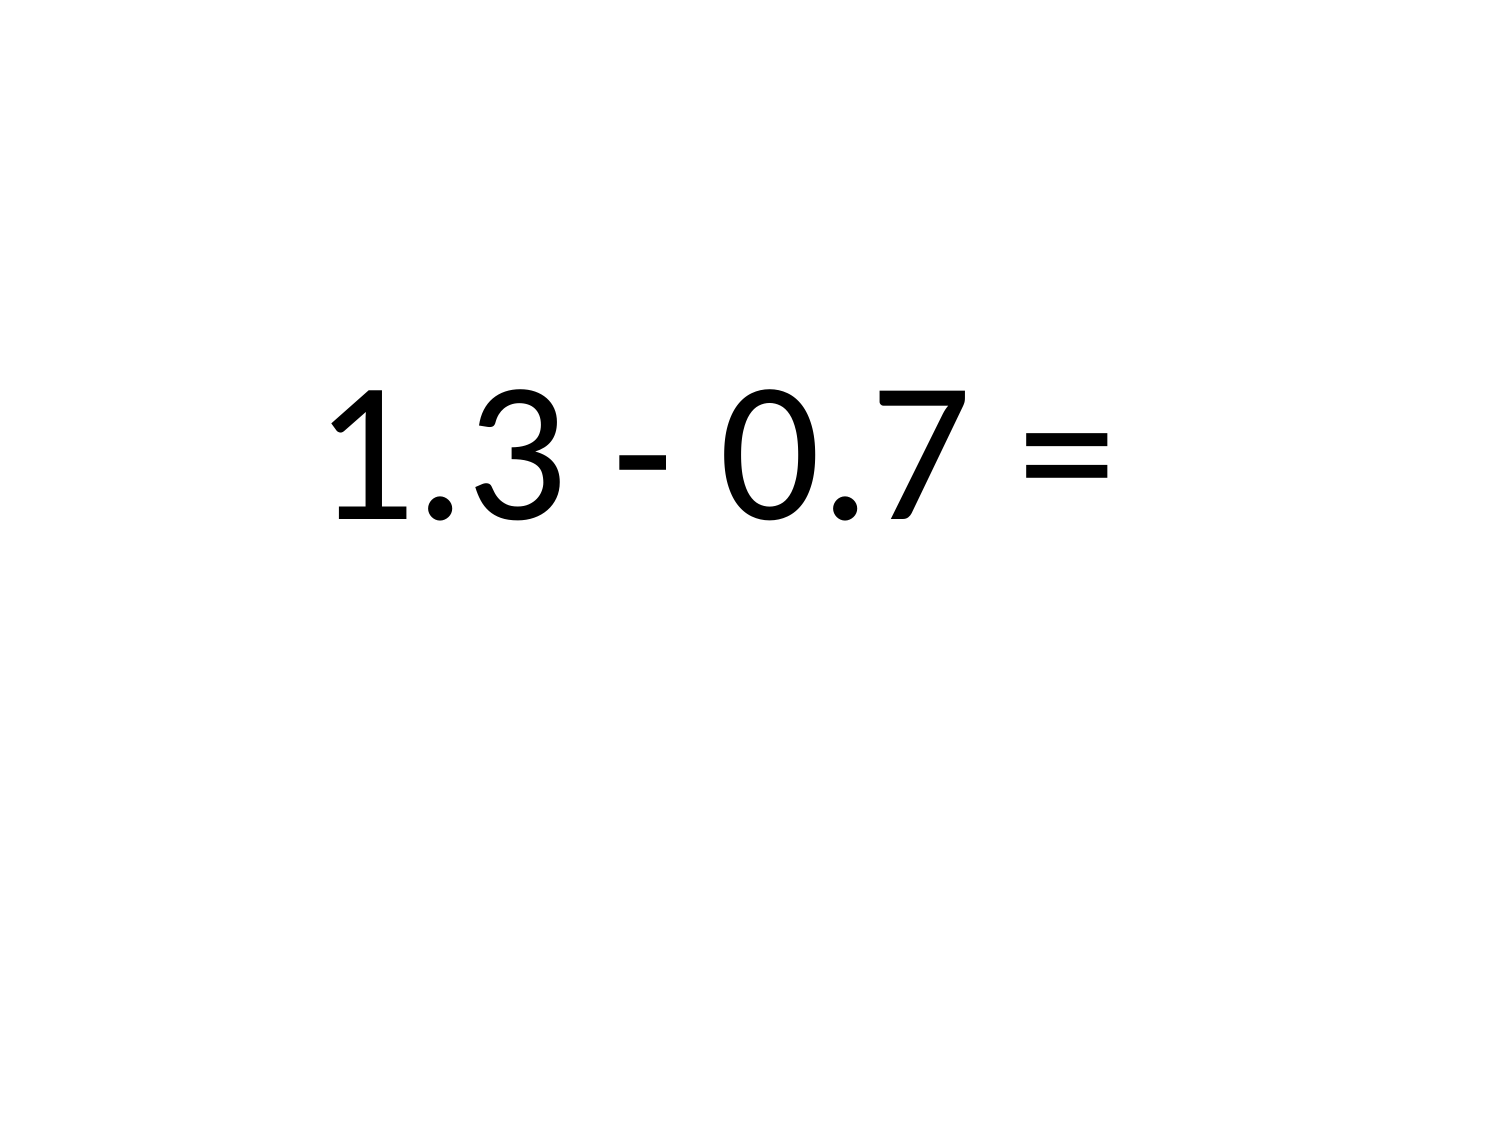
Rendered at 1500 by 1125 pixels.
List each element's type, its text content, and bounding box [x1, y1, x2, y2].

text_box 1.3 - 0.7 = [300, 312, 1225, 568]
